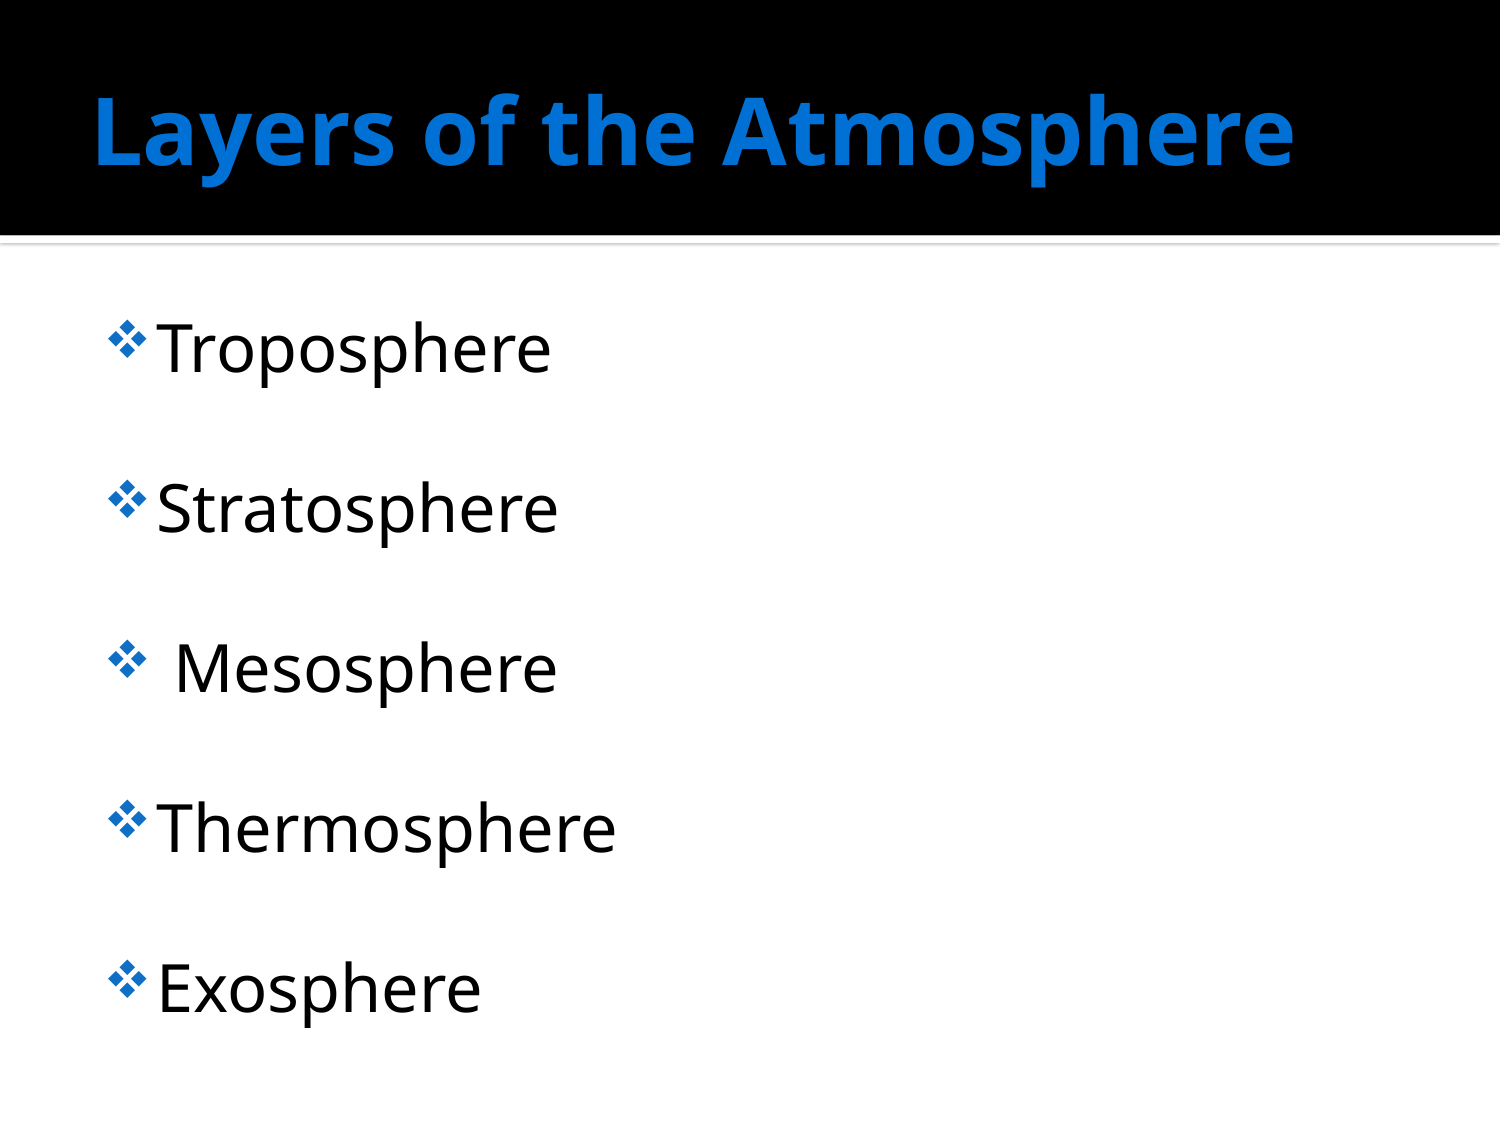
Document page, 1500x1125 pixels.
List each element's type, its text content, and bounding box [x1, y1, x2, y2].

list Troposphere Stratosphere Mesosphere Thermosphere Exosphere [75, 291, 1425, 1050]
title Layers of the Atmosphere [75, 25, 1425, 231]
